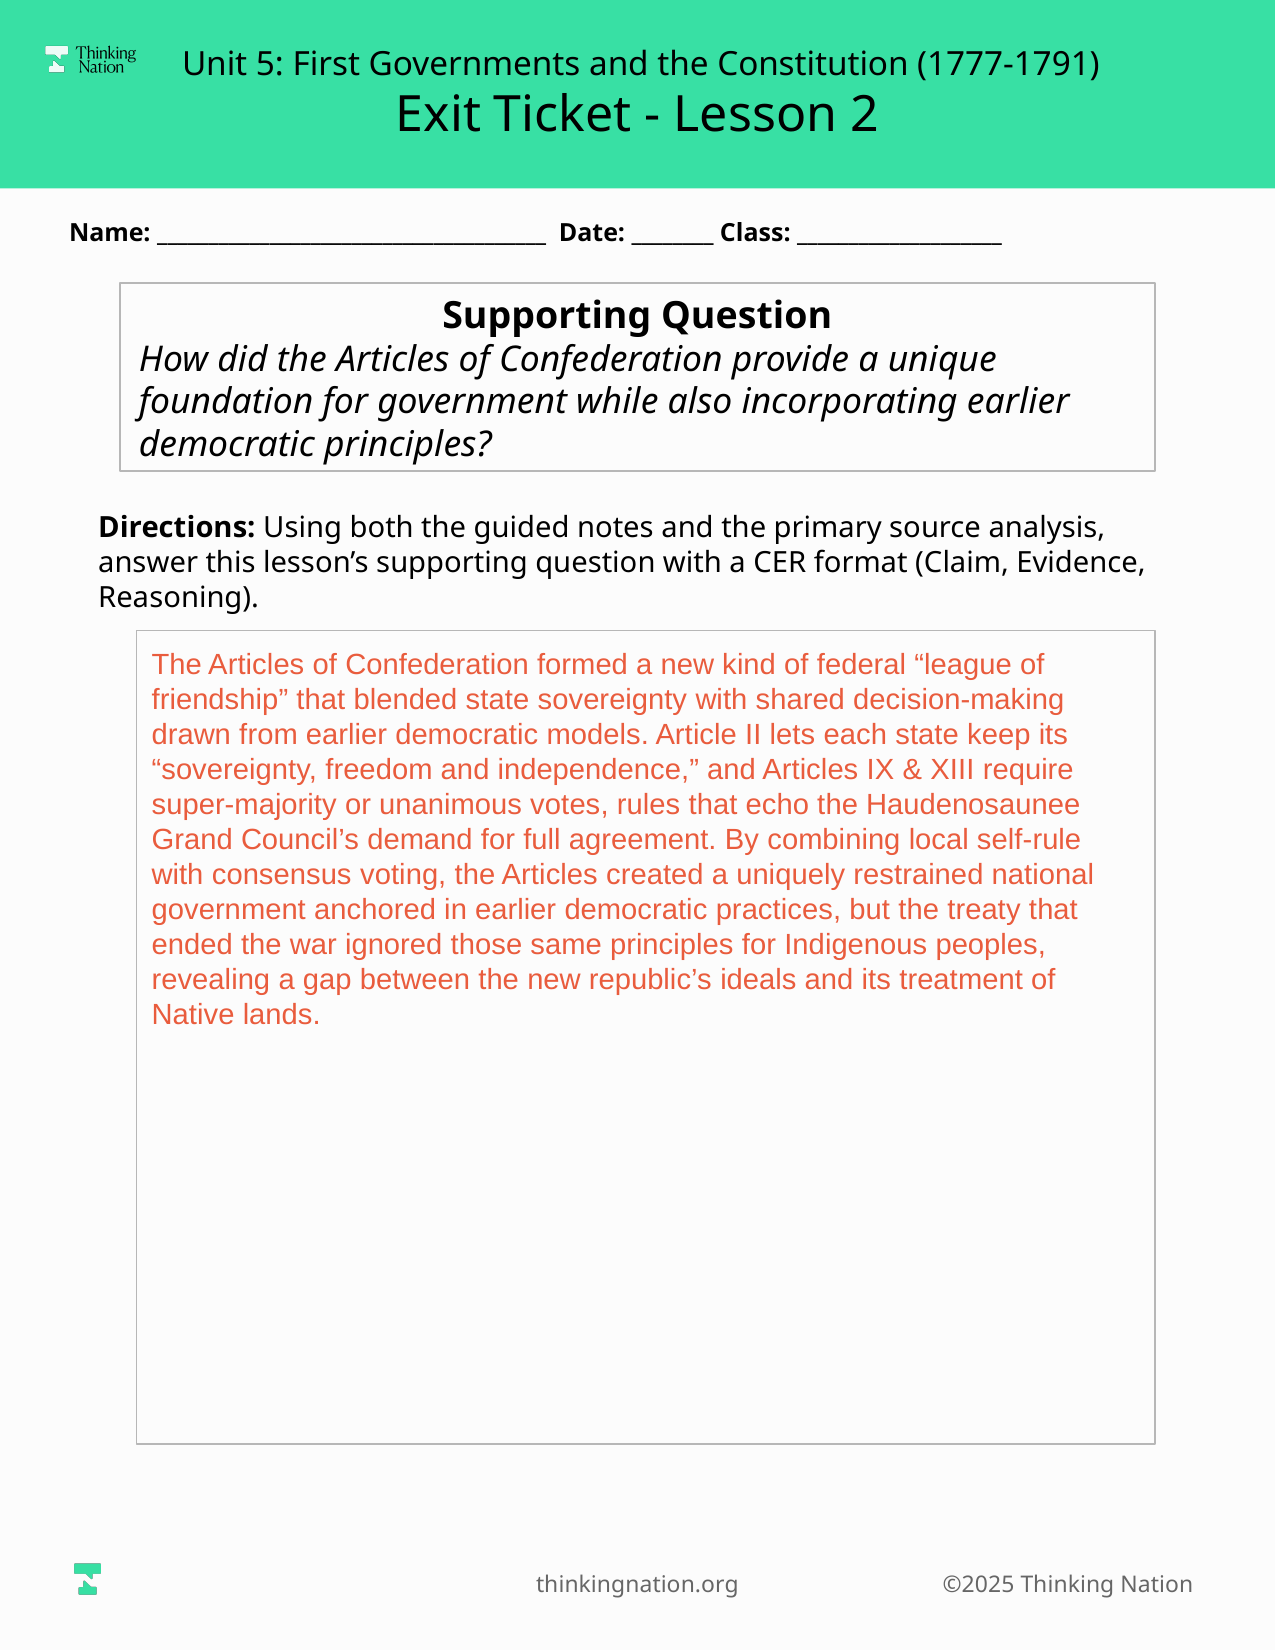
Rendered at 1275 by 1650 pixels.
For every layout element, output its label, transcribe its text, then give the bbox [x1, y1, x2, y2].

text_box The Articles of Confederation formed a new kind of federal “league of friendship” that blended state sovereignty with shared decision‑making drawn from earlier democratic models. Article II lets each state keep its “sovereignty, freedom and independence,” and Articles IX & XIII require super‑majority or unanimous votes, rules that echo the Haudenosaunee Grand Council’s demand for full agreement. By combining local self‑rule with consensus voting, the Articles created a uniquely restrained national government anchored in earlier democratic practices, but the treaty that ended the war ignored those same principles for Indigenous peoples, revealing a gap between the new republic’s ideals and its treatment of Native lands. [136, 630, 1156, 1445]
text_box ©2025 Thinking Nation [907, 1553, 1210, 1605]
text_box thinkingnation.org [486, 1553, 789, 1605]
picture [65, 1557, 109, 1601]
text_box Unit 5: First Governments and the Constitution (1777-1791) Exit Ticket - Lesson 2 [0, 0, 1275, 189]
picture [35, 37, 140, 82]
text_box Name: ______________________________________ Date: ________ Class: ____________________ [54, 201, 1221, 262]
text_box Supporting Question How did the Articles of Confederation provide a unique foundation for government while also incorporating earlier democratic principles? [119, 282, 1156, 472]
text_box Directions: Using both the guided notes and the primary source analysis, answer this lesson’s supporting question with a CER format (Claim, Evidence, Reasoning). [83, 493, 1209, 629]
